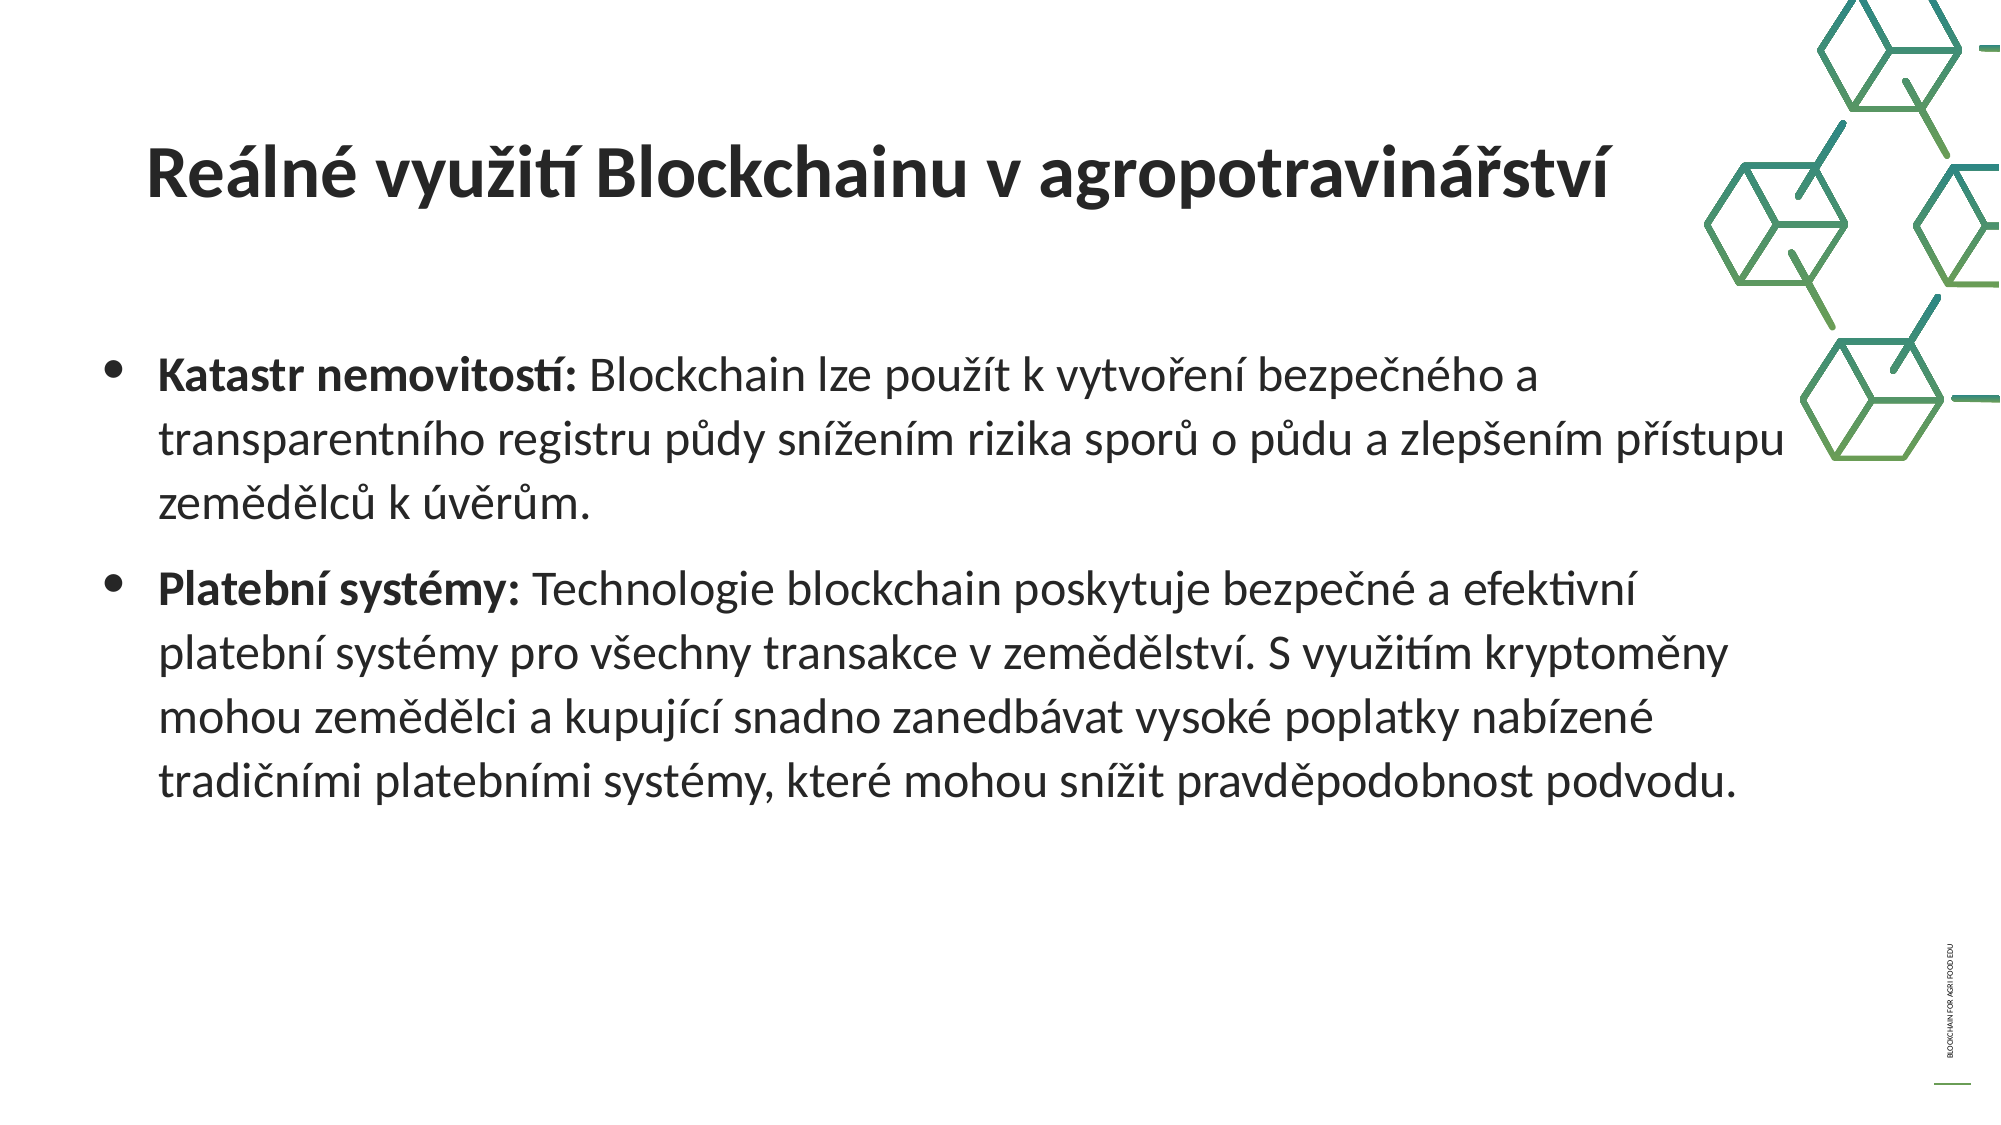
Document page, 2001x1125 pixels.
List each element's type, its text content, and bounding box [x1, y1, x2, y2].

list Reálné využití Blockchainu v agropotravinářství [130, 124, 1698, 337]
list Katastr nemovitostí: Blockchain lze použít k vytvoření bezpečného a transparentního registru půdy snížením rizika sporů o půdu a zlepšením přístupu zemědělců k úvěrům. Platební systémy: Technologie blockchain poskytuje bezpečné a efektivní platební systémy pro všechny transakce v zemědělství. S využitím kryptoměny mohou zemědělci a kupující snadno zanedbávat vysoké poplatky nabízené tradičními platebními systémy, které mohou snížit pravděpodobnost podvodu. [86, 329, 1825, 1100]
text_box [1703, 0, 2000, 462]
